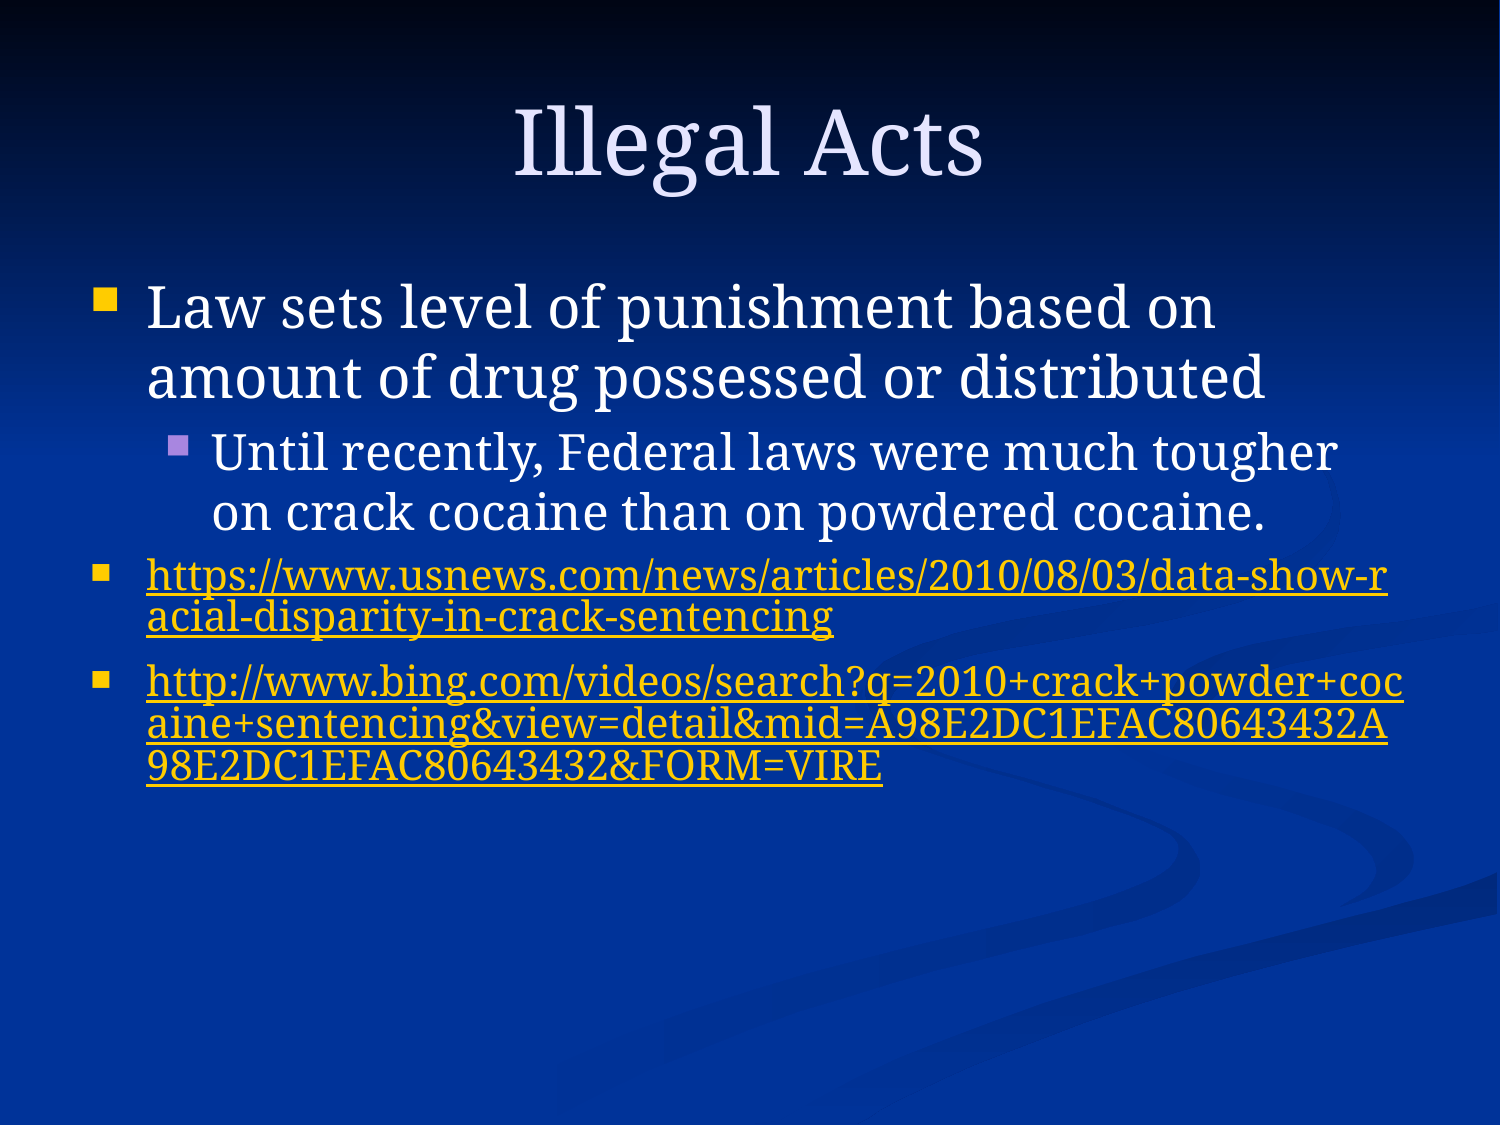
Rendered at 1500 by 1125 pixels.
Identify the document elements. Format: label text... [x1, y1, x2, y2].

title Illegal Acts [74, 44, 1426, 233]
list Law sets level of punishment based on amount of drug possessed or distributed Until recently, Federal laws were much tougher on crack cocaine than on powdered cocaine. https://www.usnews.com/news/articles/2010/08/03/data-show-racial-disparity-in-crack-sentencing http://www.bing.com/videos/search?q=2010+crack+powder+cocaine+sentencing&view=detail&mid=A98E2DC1EFAC80643432A98E2DC1EFAC80643432&FORM=VIRE [74, 262, 1426, 1006]
